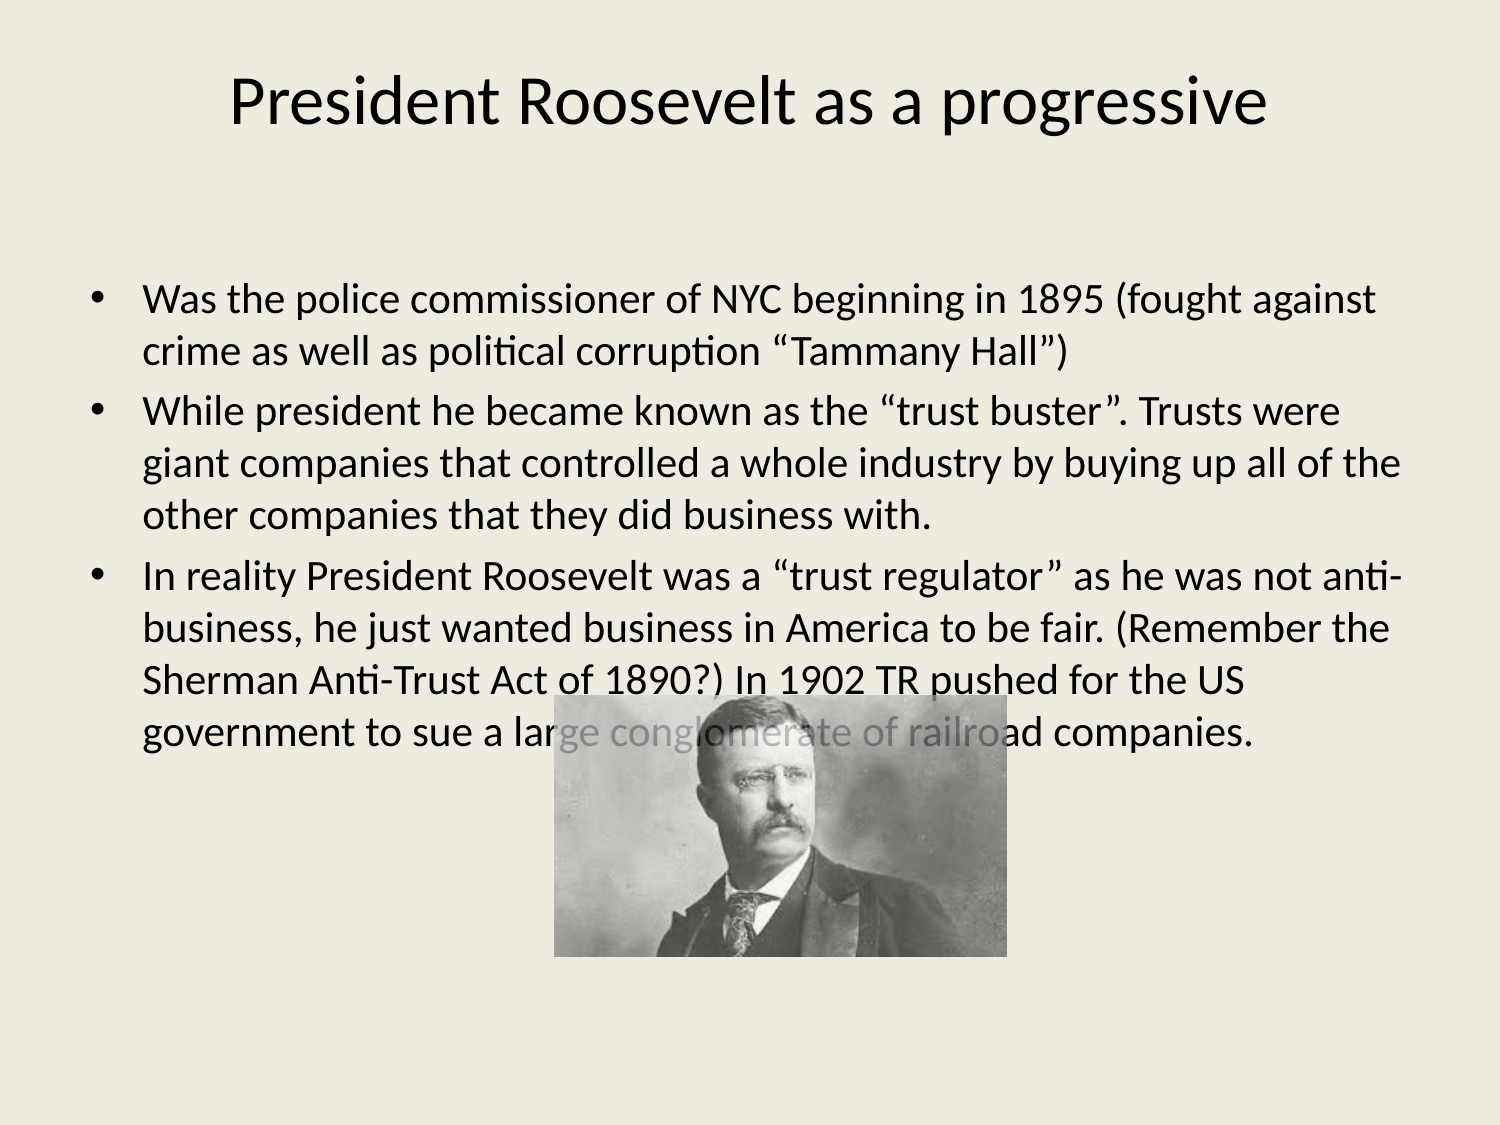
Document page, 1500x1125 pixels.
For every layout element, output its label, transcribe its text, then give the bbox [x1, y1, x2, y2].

title President Roosevelt as a progressive [75, 45, 1425, 233]
list Was the police commissioner of NYC beginning in 1895 (fought against crime as well as political corruption “Tammany Hall”) While president he became known as the “trust buster”. Trusts were giant companies that controlled a whole industry by buying up all of the other companies that they did business with. In reality President Roosevelt was a “trust regulator” as he was not anti-business, he just wanted business in America to be fair. (Remember the Sherman Anti-Trust Act of 1890?) In 1902 TR pushed for the US government to sue a large conglomerate of railroad companies. [75, 262, 1425, 1005]
picture [553, 695, 1007, 957]
